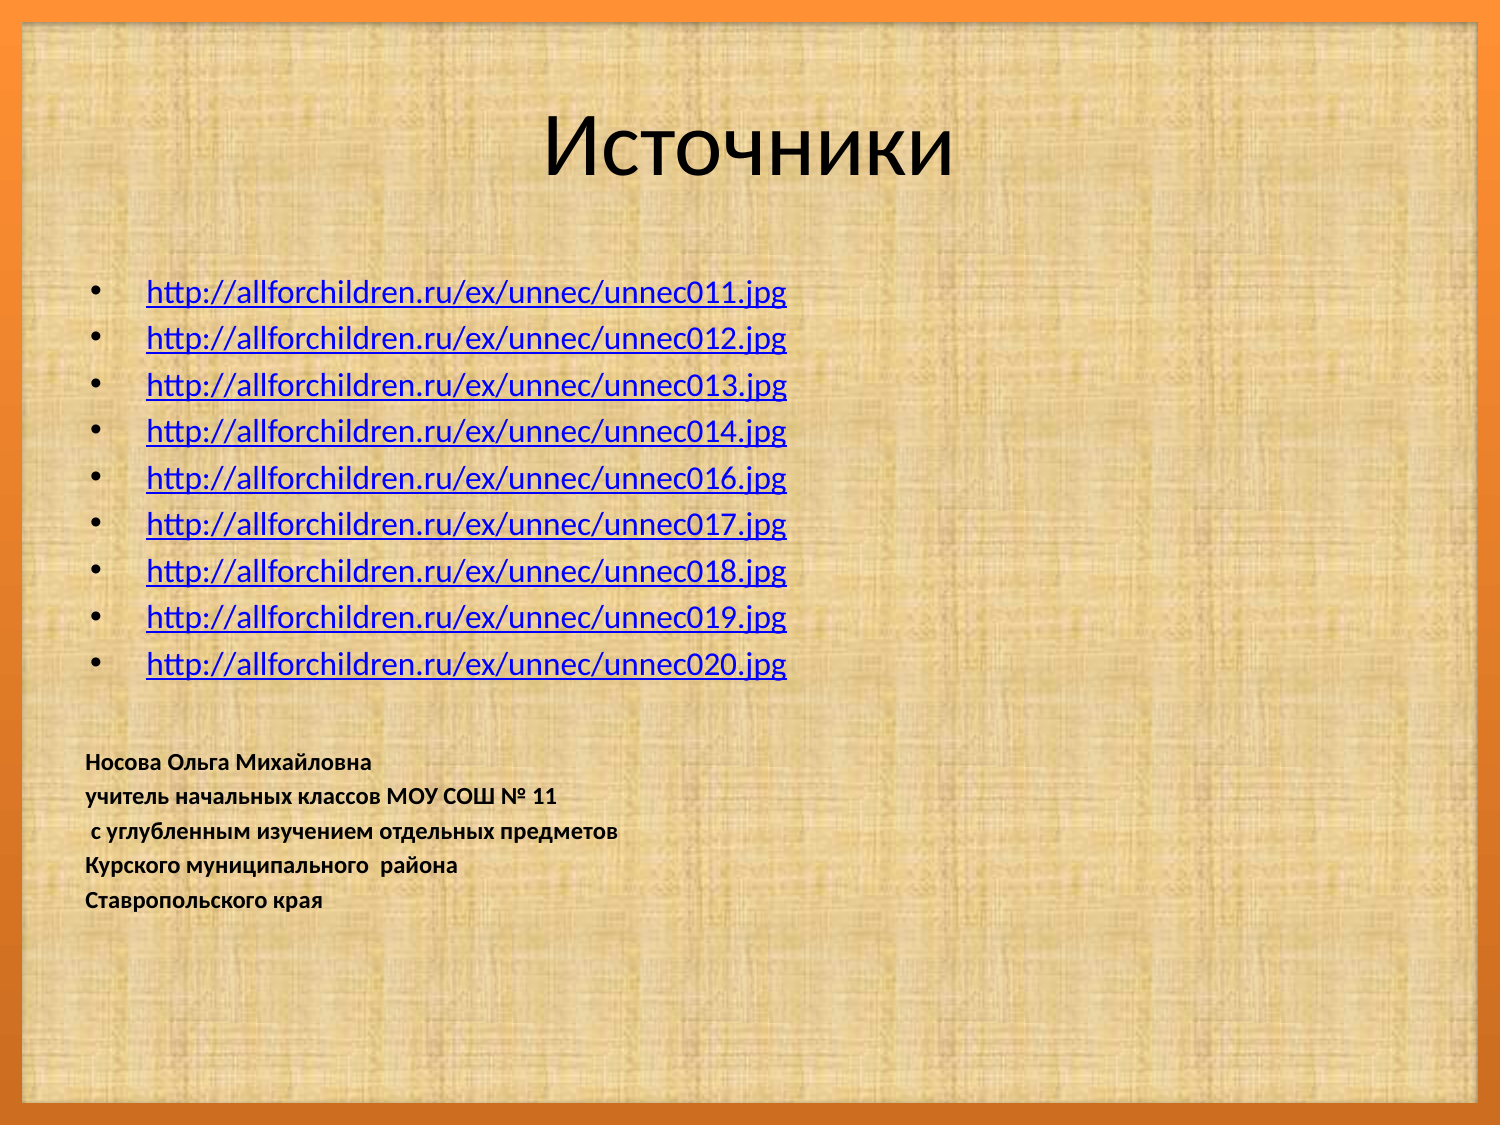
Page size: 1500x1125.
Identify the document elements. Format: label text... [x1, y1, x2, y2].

text_box Носова Ольга Михайловна учитель начальных классов МОУ СОШ № 11 с углубленным изучением отдельных предметов Курского муниципального района Ставропольского края [70, 738, 915, 924]
list http://allforchildren.ru/ex/unnec/unnec011.jpg http://allforchildren.ru/ex/unnec/unnec012.jpg http://allforchildren.ru/ex/unnec/unnec013.jpg http://allforchildren.ru/ex/unnec/unnec014.jpg http://allforchildren.ru/ex/unnec/unnec016.jpg http://allforchildren.ru/ex/unnec/unnec017.jpg http://allforchildren.ru/ex/unnec/unnec018.jpg http://allforchildren.ru/ex/unnec/unnec019.jpg http://allforchildren.ru/ex/unnec/unnec020.jpg [75, 262, 1425, 1005]
picture [22, 22, 1478, 1103]
title Источники [75, 45, 1425, 233]
